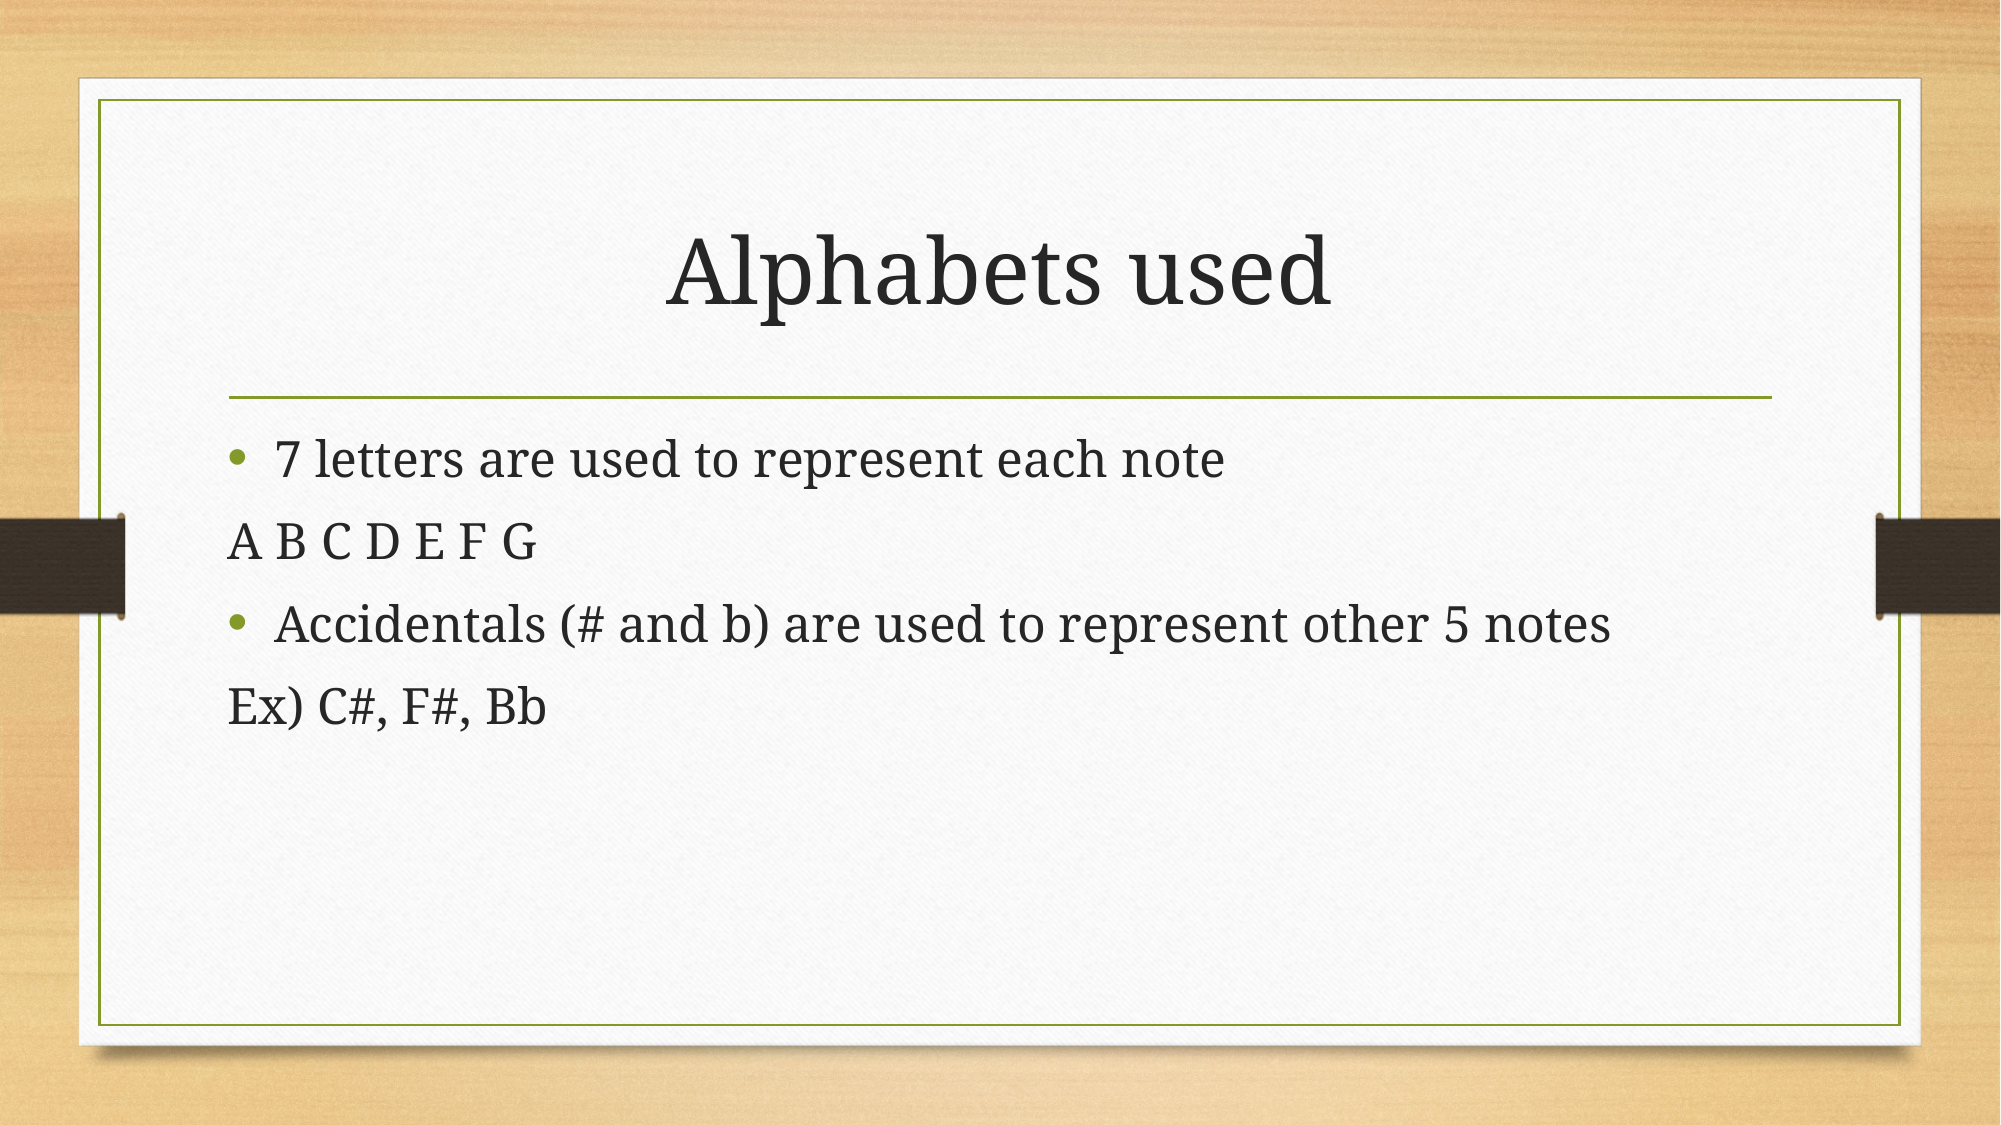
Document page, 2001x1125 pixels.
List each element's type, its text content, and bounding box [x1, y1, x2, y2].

list 7 letters are used to represent each note A B C D E F G Accidentals (# and b) are used to represent other 5 notes Ex) C#, F#, Bb [212, 419, 1788, 964]
title Alphabets used [212, 161, 1788, 375]
picture [0, 0, 2001, 1125]
